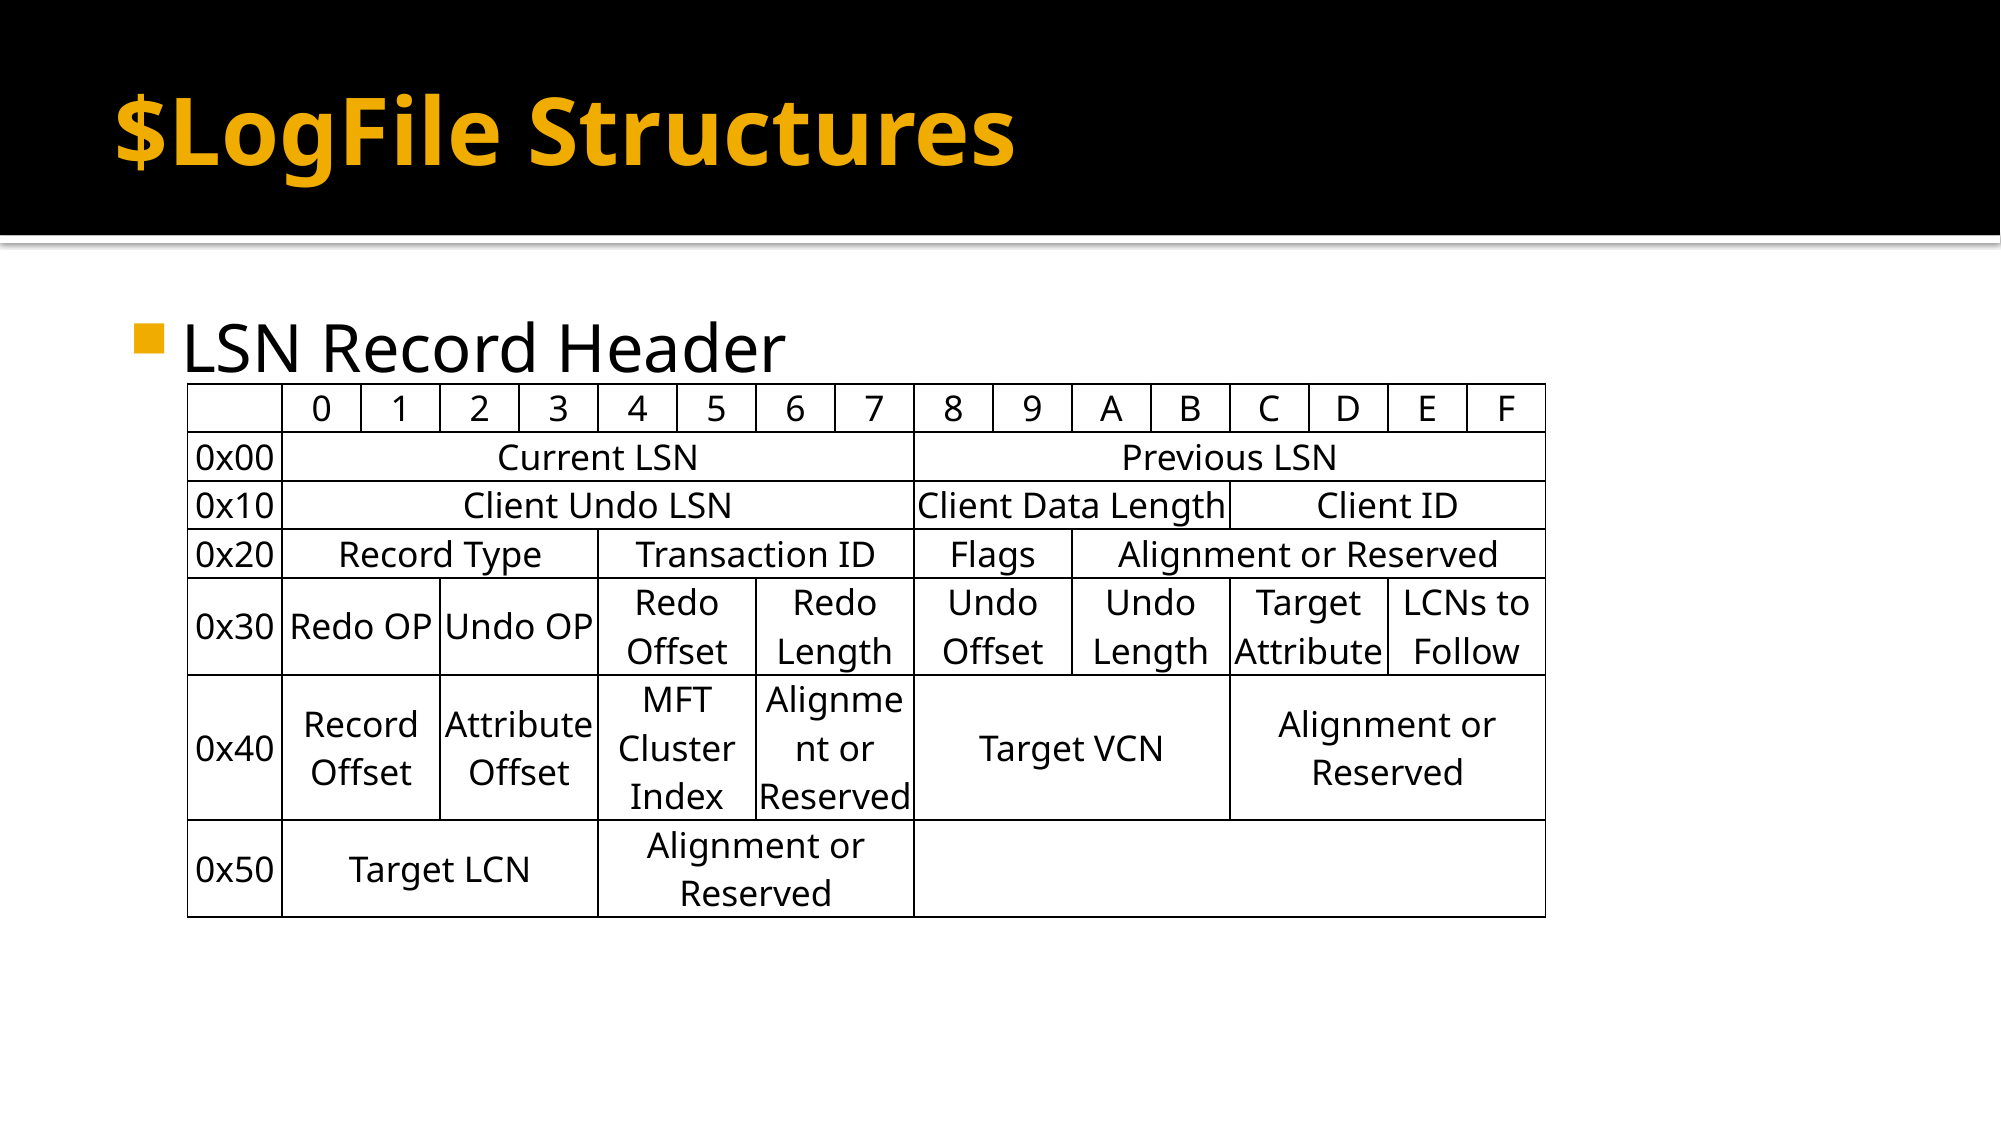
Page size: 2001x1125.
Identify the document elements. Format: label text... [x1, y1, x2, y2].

table_cell Alignment or Reserved [1231, 676, 1545, 819]
table_cell Redo Offset [599, 579, 755, 674]
table_header 0 [283, 385, 360, 431]
table_cell Target LCN [283, 821, 597, 916]
table_header B [1152, 385, 1229, 431]
table_cell Undo OP [441, 579, 597, 674]
table_cell Flags [915, 530, 1071, 577]
table_cell 0x30 [188, 579, 281, 674]
table_cell Previous LSN [915, 433, 1545, 480]
table_cell Client Data Length [915, 482, 1229, 528]
table_header 7 [836, 385, 913, 431]
table_cell MFT Cluster Index [599, 676, 755, 819]
title $LogFile Structures [99, 25, 1900, 231]
table_header A [1073, 385, 1150, 431]
table_cell Record Offset [283, 676, 439, 819]
table_header 4 [599, 385, 676, 431]
table_cell Target VCN [915, 676, 1229, 819]
table_header C [1231, 385, 1308, 431]
table_cell 0x00 [188, 433, 281, 480]
table_header E [1389, 385, 1466, 431]
table_cell Current LSN [283, 433, 913, 480]
table_cell 0x10 [188, 482, 281, 528]
table_cell [915, 821, 1545, 916]
list LSN Record Header [99, 291, 1900, 1050]
table_header 8 [915, 385, 992, 431]
table_cell Record Type [283, 530, 597, 577]
table_cell Undo Length [1073, 579, 1229, 674]
table_header F [1468, 385, 1545, 431]
table_cell Target Attribute [1231, 579, 1387, 674]
table_header 6 [757, 385, 834, 431]
table_cell Redo Length [757, 579, 913, 674]
table_cell Redo OP [283, 579, 439, 674]
table_cell Attribute Offset [441, 676, 597, 819]
table_cell Undo Offset [915, 579, 1071, 674]
table_header [188, 385, 281, 431]
table_cell 0x20 [188, 530, 281, 577]
table_header 1 [362, 385, 439, 431]
table_cell Client ID [1231, 482, 1545, 528]
table_header 5 [678, 385, 755, 431]
table_cell Client Undo LSN [283, 482, 913, 528]
table_cell 0x40 [188, 676, 281, 819]
table_cell LCNs to Follow [1389, 579, 1545, 674]
table_cell Alignment or Reserved [599, 821, 913, 916]
table_cell Alignment or Reserved [1073, 530, 1545, 577]
table_header 3 [520, 385, 597, 431]
table_header D [1310, 385, 1387, 431]
table_header 2 [441, 385, 518, 431]
table_header 9 [994, 385, 1071, 431]
table_cell 0x50 [188, 821, 281, 916]
table_cell Alignment or Reserved [757, 676, 913, 819]
table_cell Transaction ID [599, 530, 913, 577]
